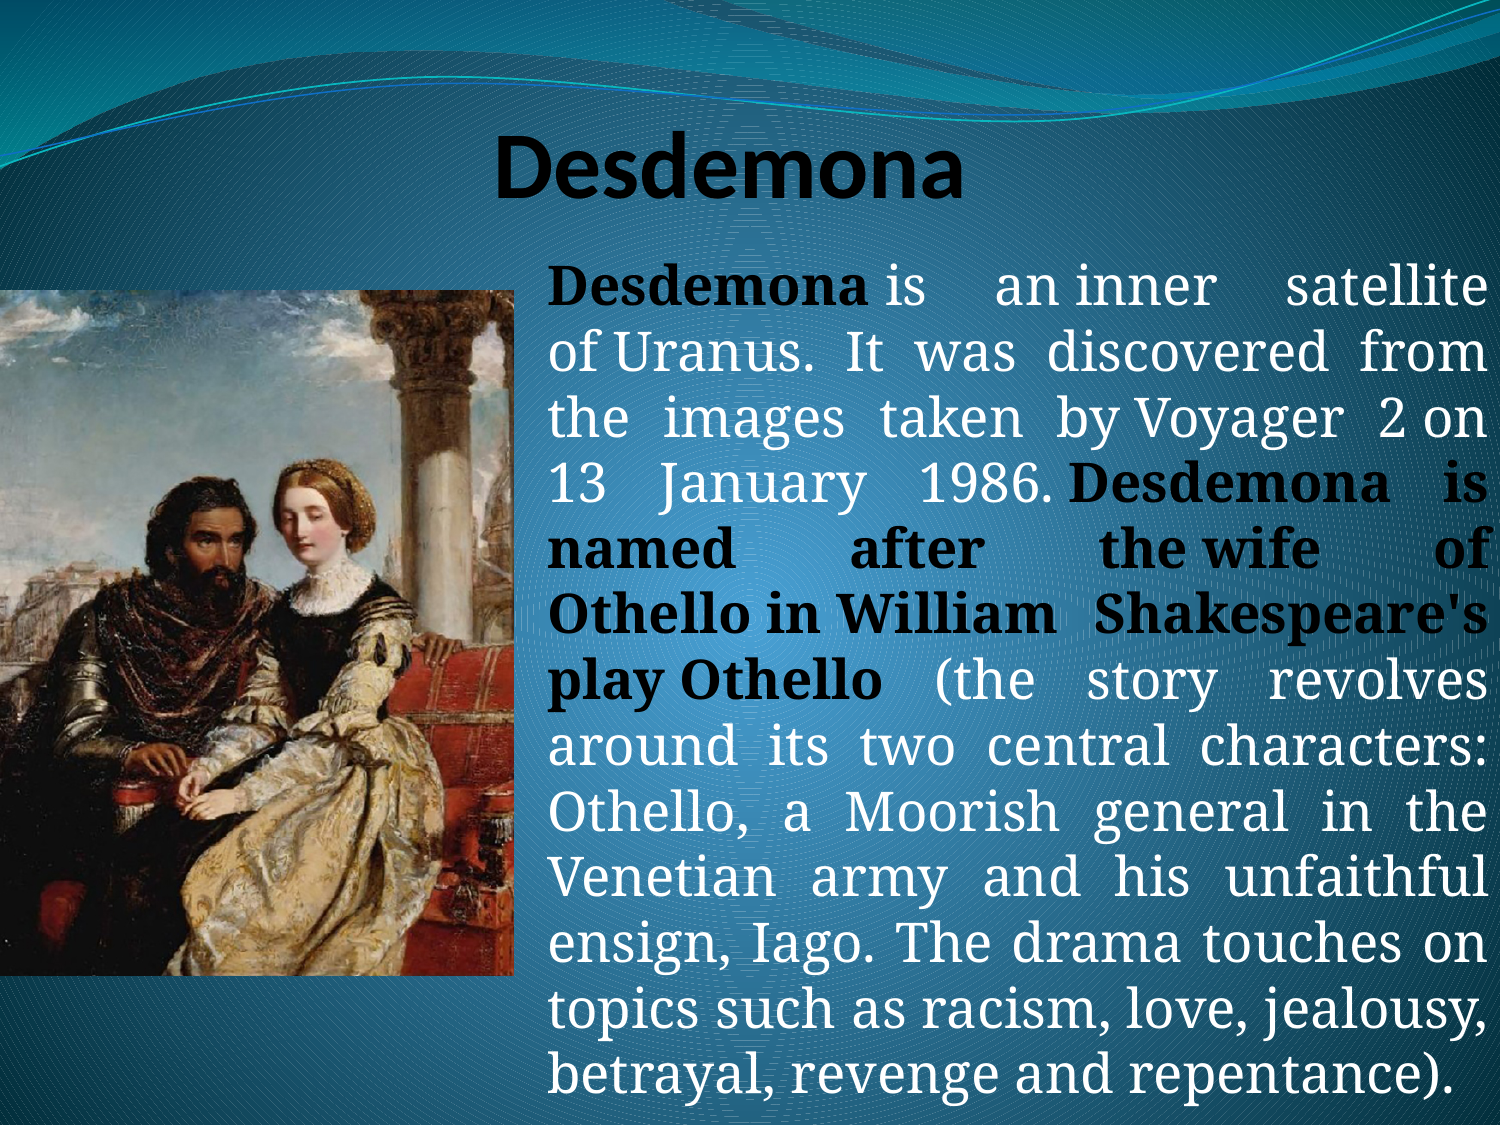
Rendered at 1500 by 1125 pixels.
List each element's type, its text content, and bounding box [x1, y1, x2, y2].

picture [0, 290, 515, 977]
title Desdemona [407, 101, 1057, 218]
subtitle Desdemona is an inner satellite of Uranus. It was discovered from the images taken by Voyager 2 on 13 January 1986. Desdemona is named after the wife of Othello in William Shakespeare's play Othello (the story revolves around its two central characters: Othello, a Moorish general in the Venetian army and his unfaithful ensign, Iago. The drama touches on topics such as racism, love, jealousy, betrayal, revenge and repentance). [547, 243, 1499, 1125]
